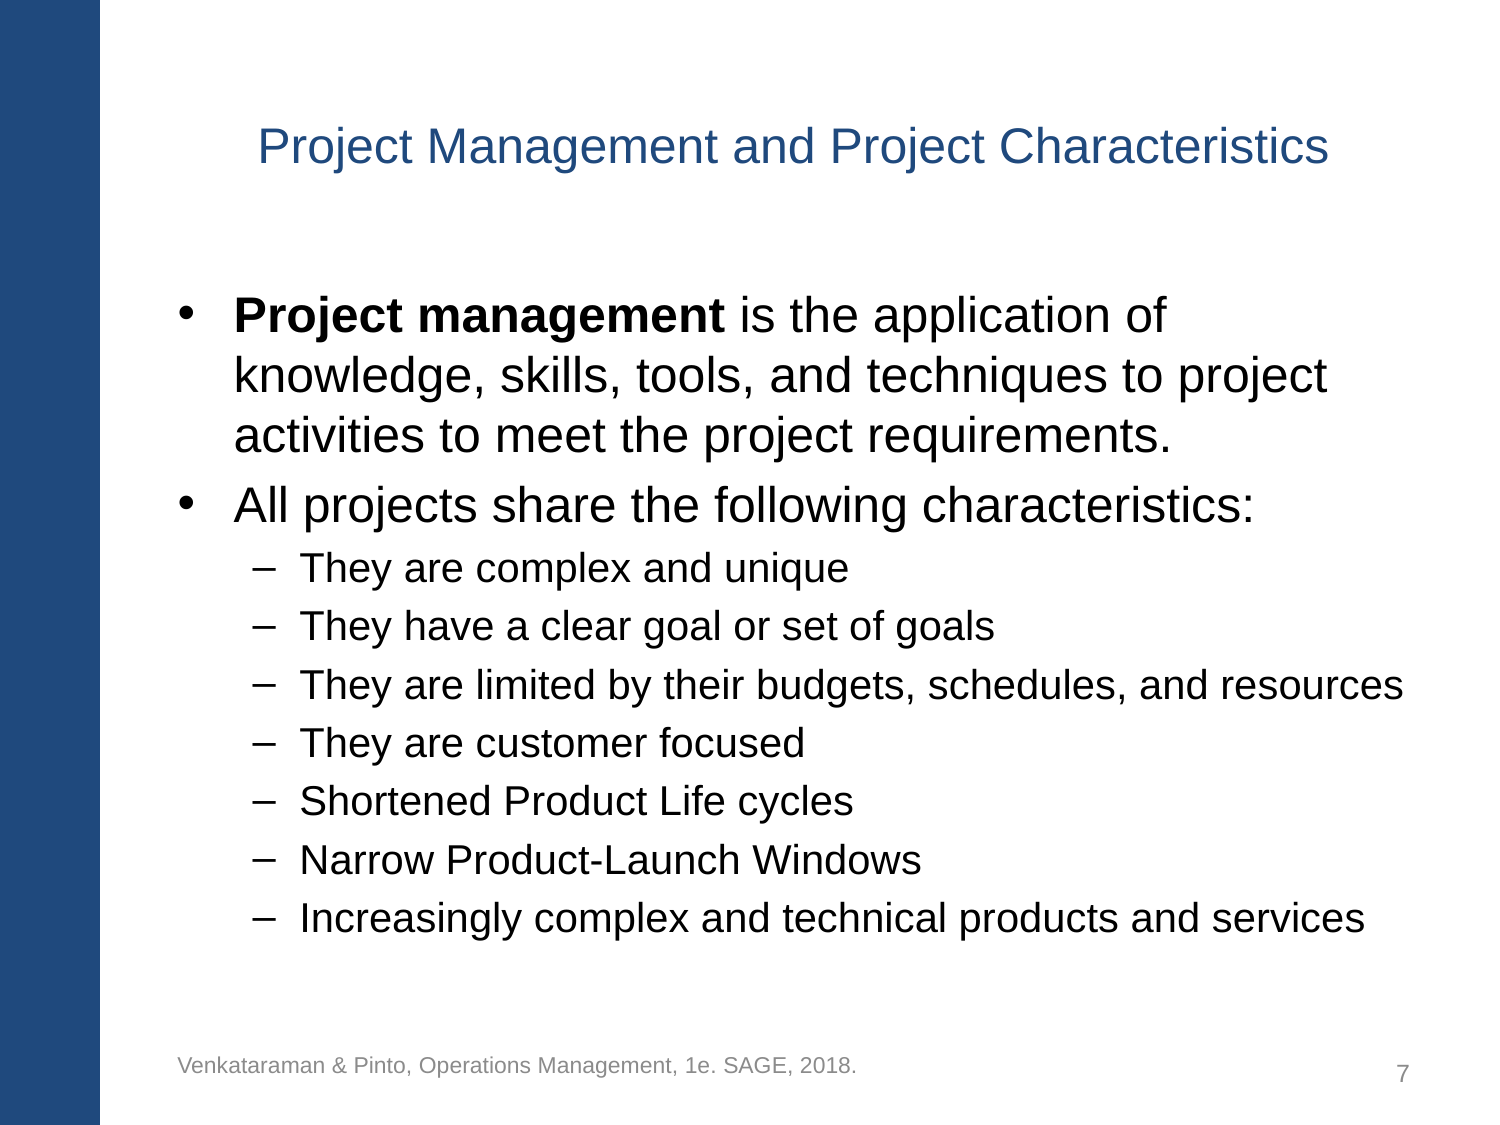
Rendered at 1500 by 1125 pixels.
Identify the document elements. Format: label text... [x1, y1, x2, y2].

title Project Management and Project Characteristics [162, 50, 1425, 238]
slide_number 7 [1350, 1042, 1425, 1103]
list Project management is the application of knowledge, skills, tools, and techniques to project activities to meet the project requirements. All projects share the following characteristics: They are complex and unique They have a clear goal or set of goals They are limited by their budgets, schedules, and resources They are customer focused Shortened Product Life cycles Narrow Product-Launch Windows Increasingly complex and technical products and services [162, 275, 1425, 1005]
footer Venkataraman & Pinto, Operations Management, 1e. SAGE, 2018. [162, 1042, 1313, 1103]
